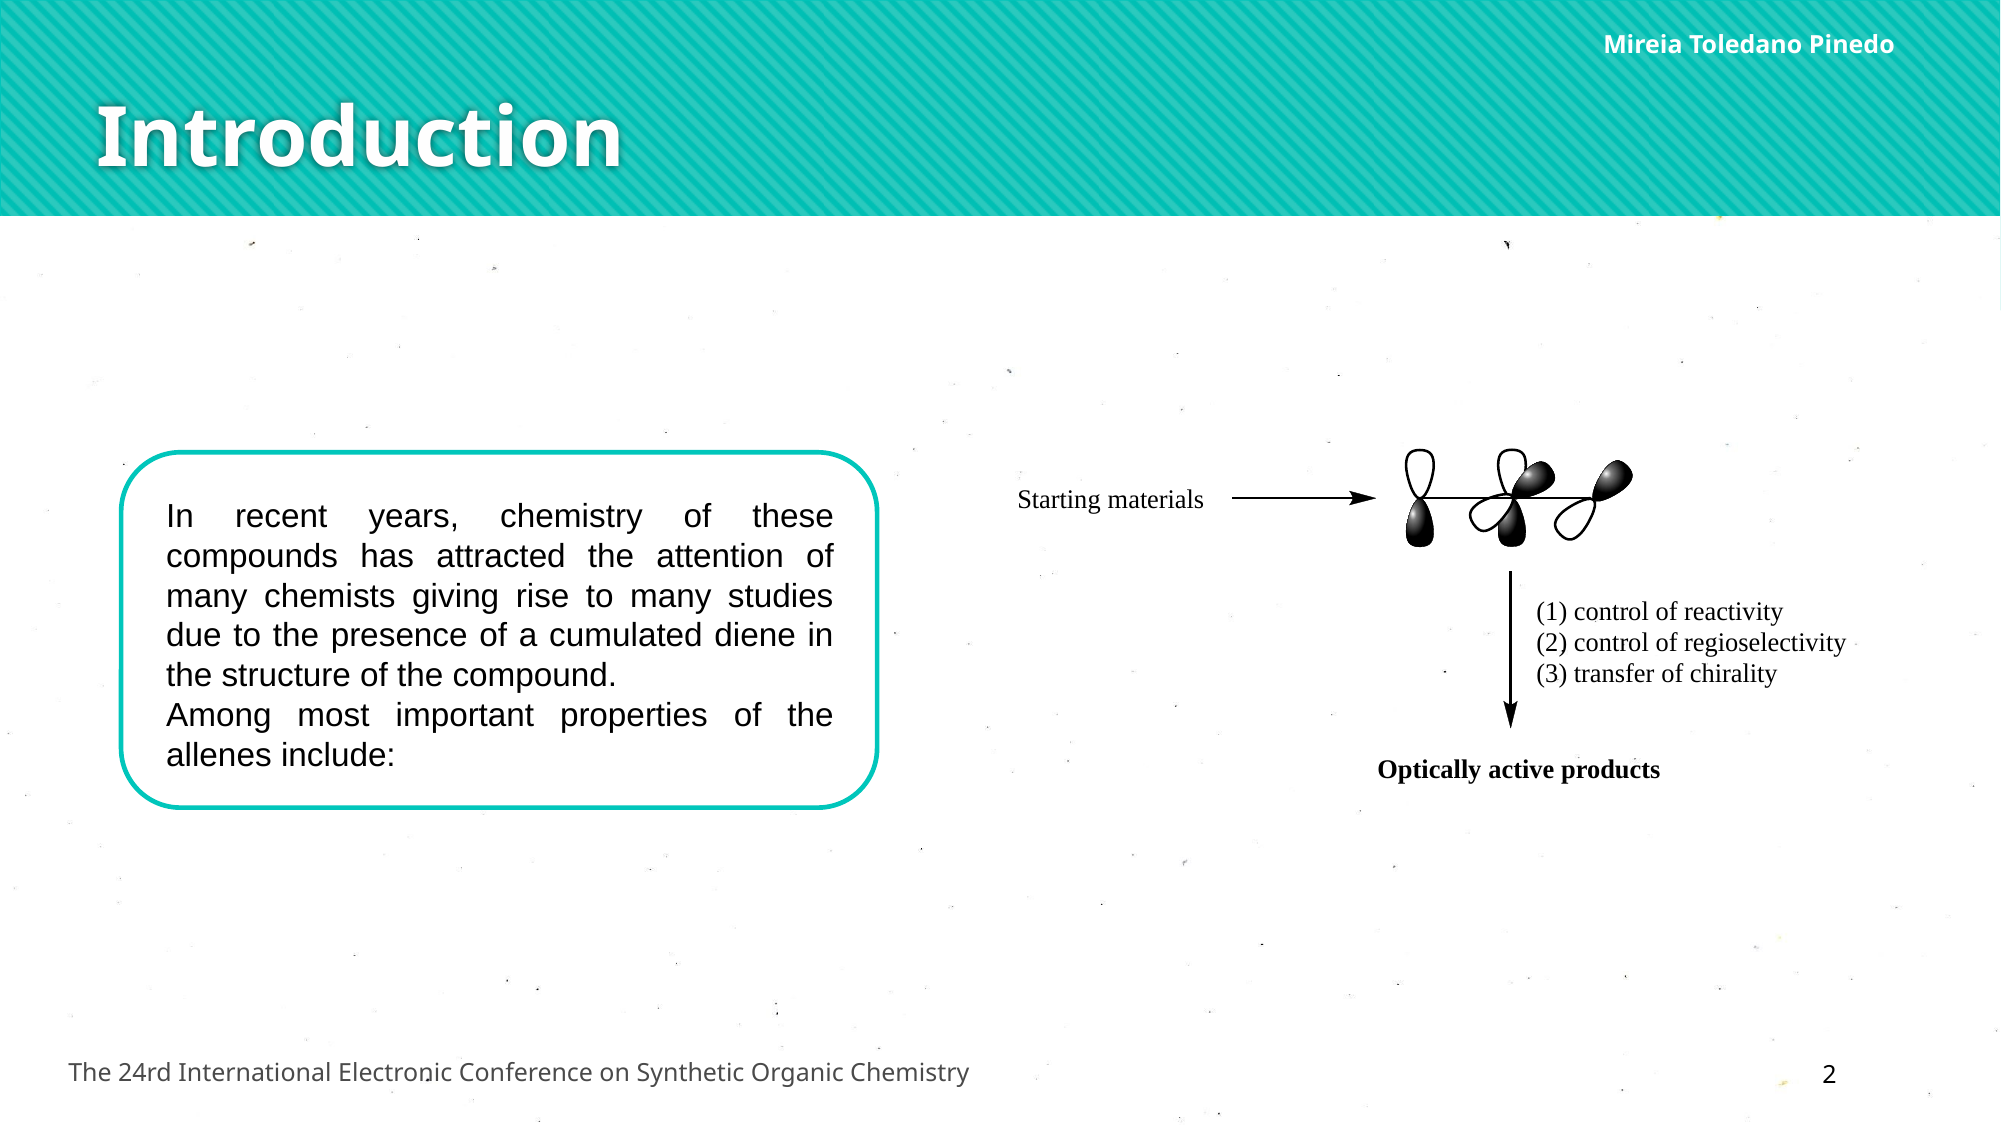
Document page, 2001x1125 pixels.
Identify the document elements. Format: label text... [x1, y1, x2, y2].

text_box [1011, 443, 1852, 788]
title Introduction [81, 31, 643, 191]
text_box Mireia Toledano Pinedo [1588, 20, 1992, 66]
picture [0, 215, 2000, 1125]
